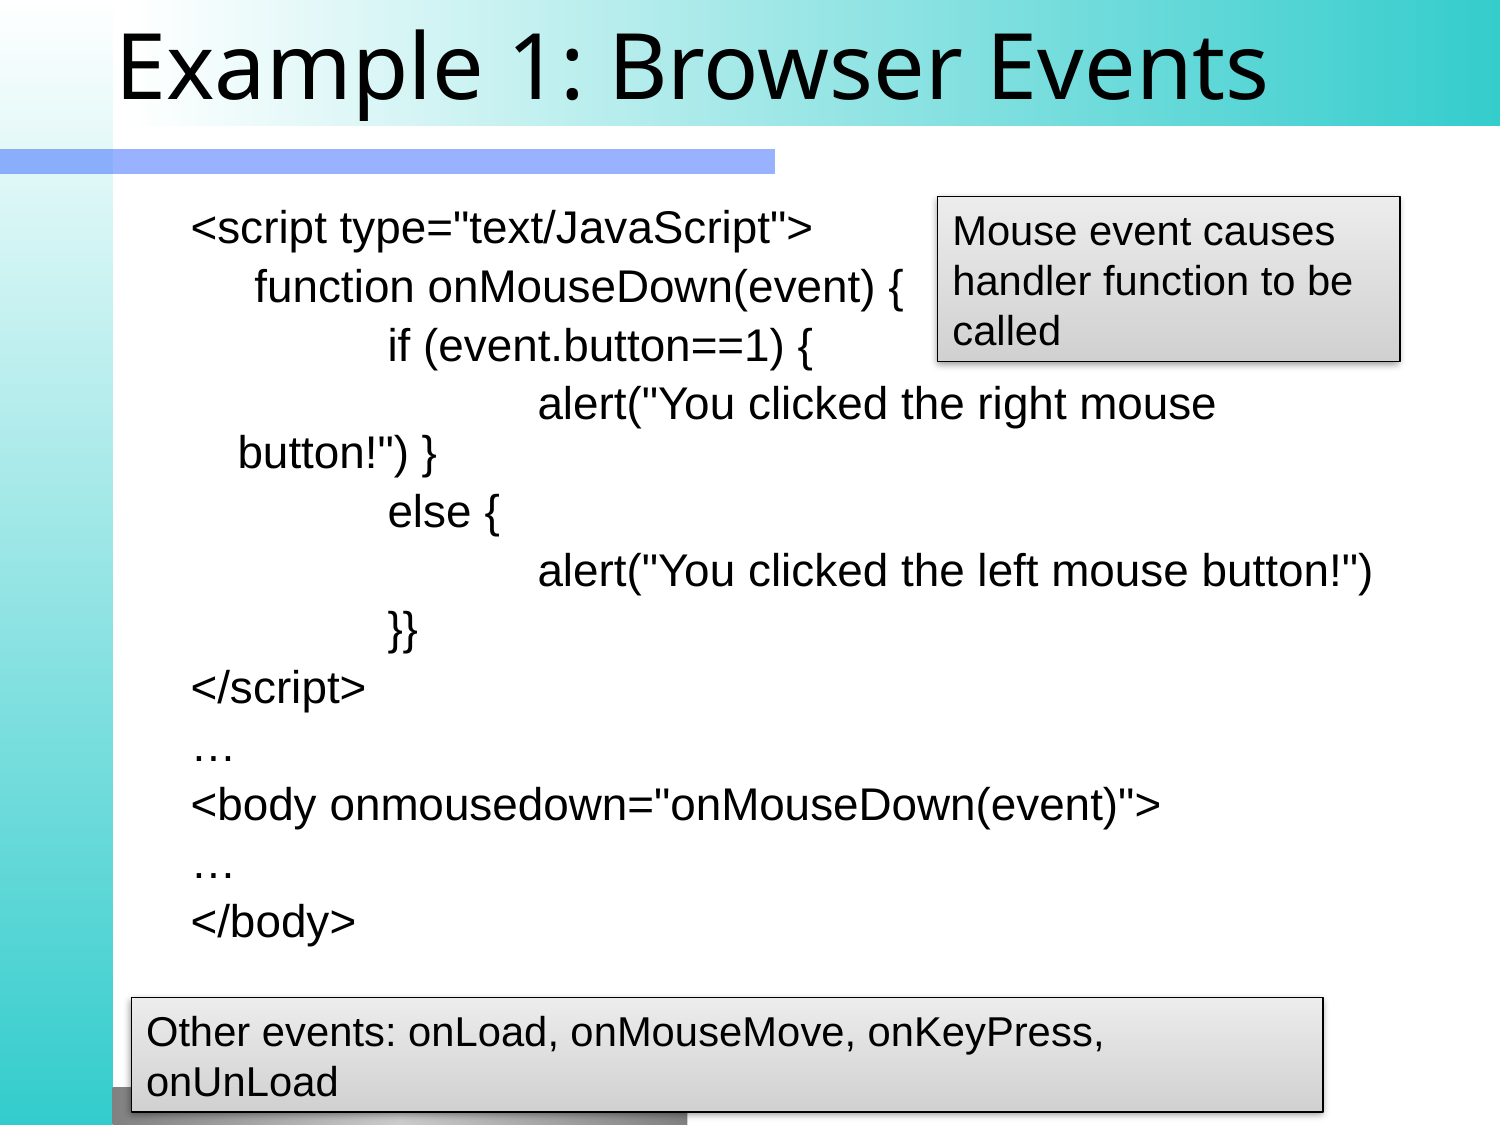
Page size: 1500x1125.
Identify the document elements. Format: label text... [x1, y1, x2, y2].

text_box Other events: onLoad, onMouseMove, onKeyPress, onUnLoad [131, 997, 1324, 1113]
list <script type="text/JavaScript"> function onMouseDown(event) { if (event.button==1) { alert("You clicked the right mouse button!") } else { alert("You clicked the left mouse button!") }} </script> … <body onmousedown="onMouseDown(event)"> … </body> [100, 196, 1439, 1125]
text_box Mouse event causes handler function to be called [937, 196, 1401, 362]
title Example 1: Browser Events [100, 0, 1500, 126]
